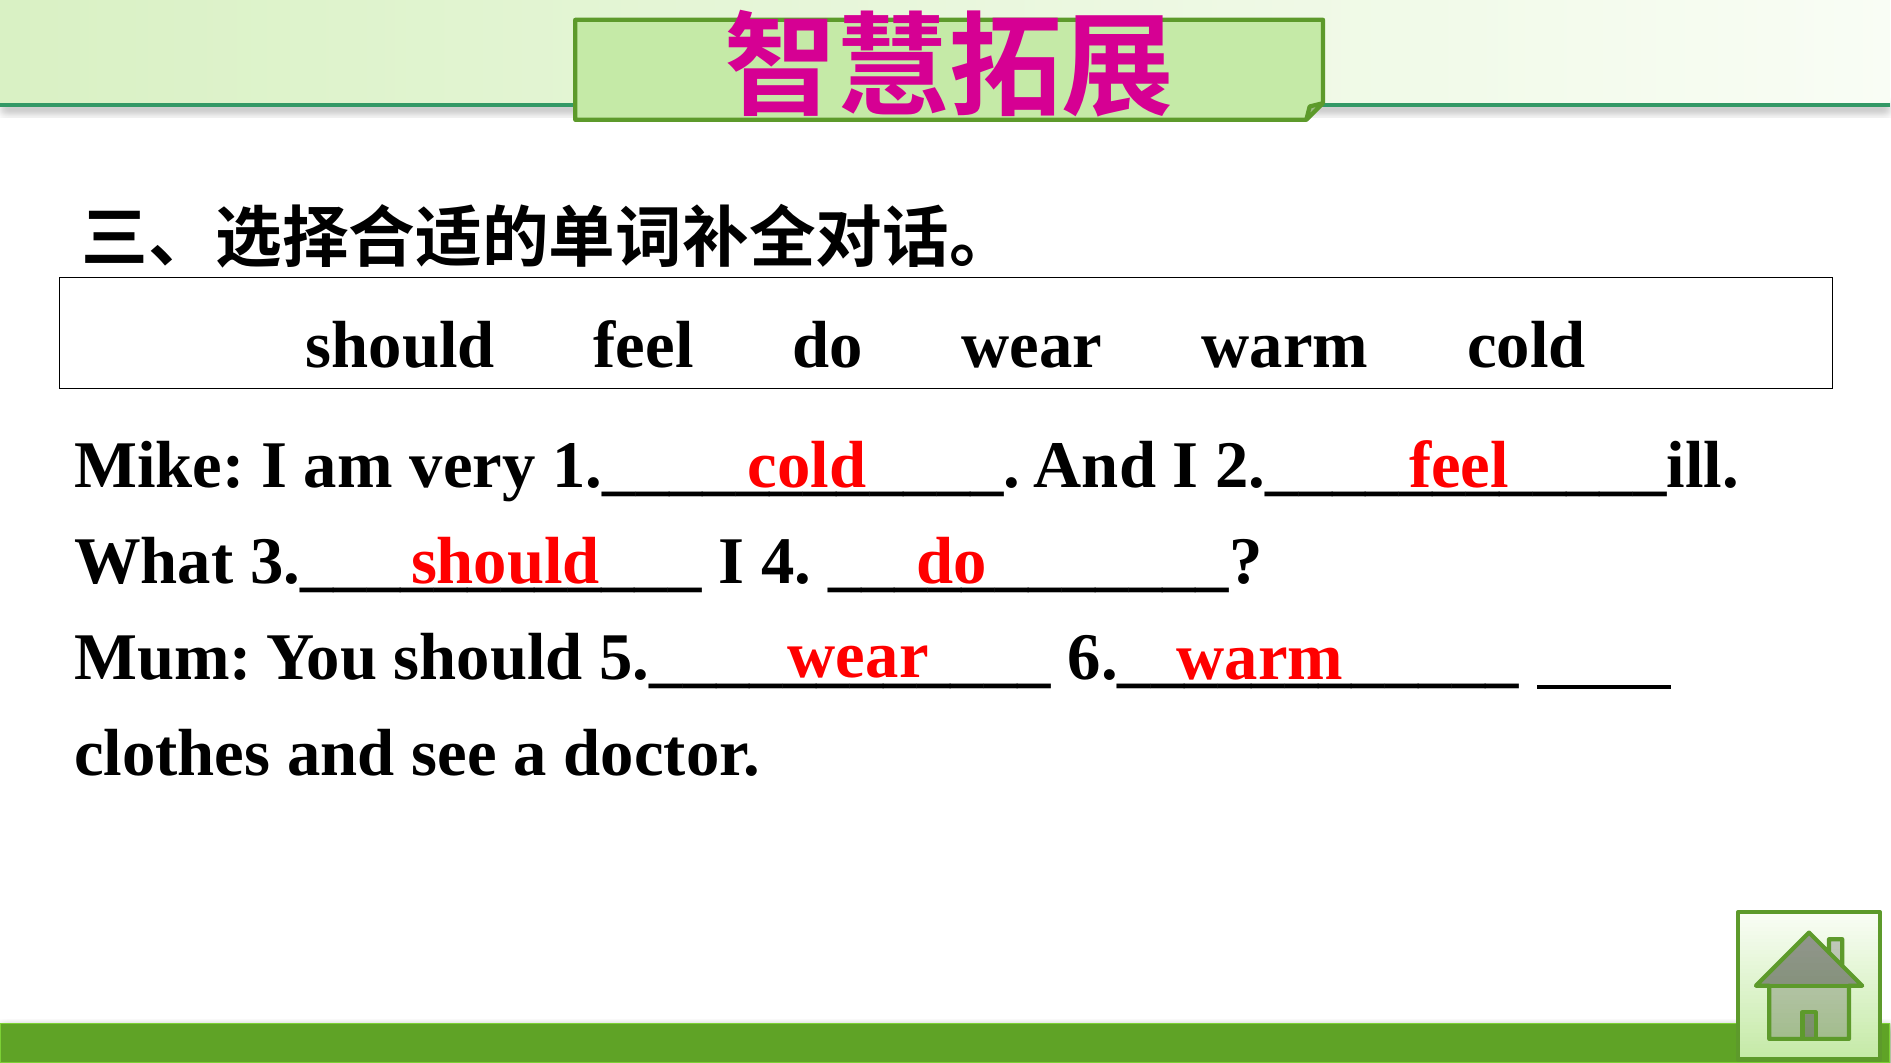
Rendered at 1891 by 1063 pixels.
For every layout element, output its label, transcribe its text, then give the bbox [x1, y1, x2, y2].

text_box wear [772, 603, 944, 699]
text_box should [396, 509, 615, 604]
text_box Mike: I am very 1.____________. And I 2.____________ill. What 3.____________ I 4. ____________? Mum: You should 5.____________ 6.____________ clothes and see a doctor. [59, 397, 1833, 797]
text_box do [901, 509, 1003, 604]
text_box 智慧拓展 [573, 17, 1326, 122]
text_box 三、选择合适的单词补全对话。 [67, 171, 1047, 277]
text_box should feel do wear warm cold [59, 277, 1833, 389]
text_box feel [1394, 413, 1525, 508]
text_box warm [1161, 605, 1359, 700]
text_box cold [733, 413, 882, 508]
